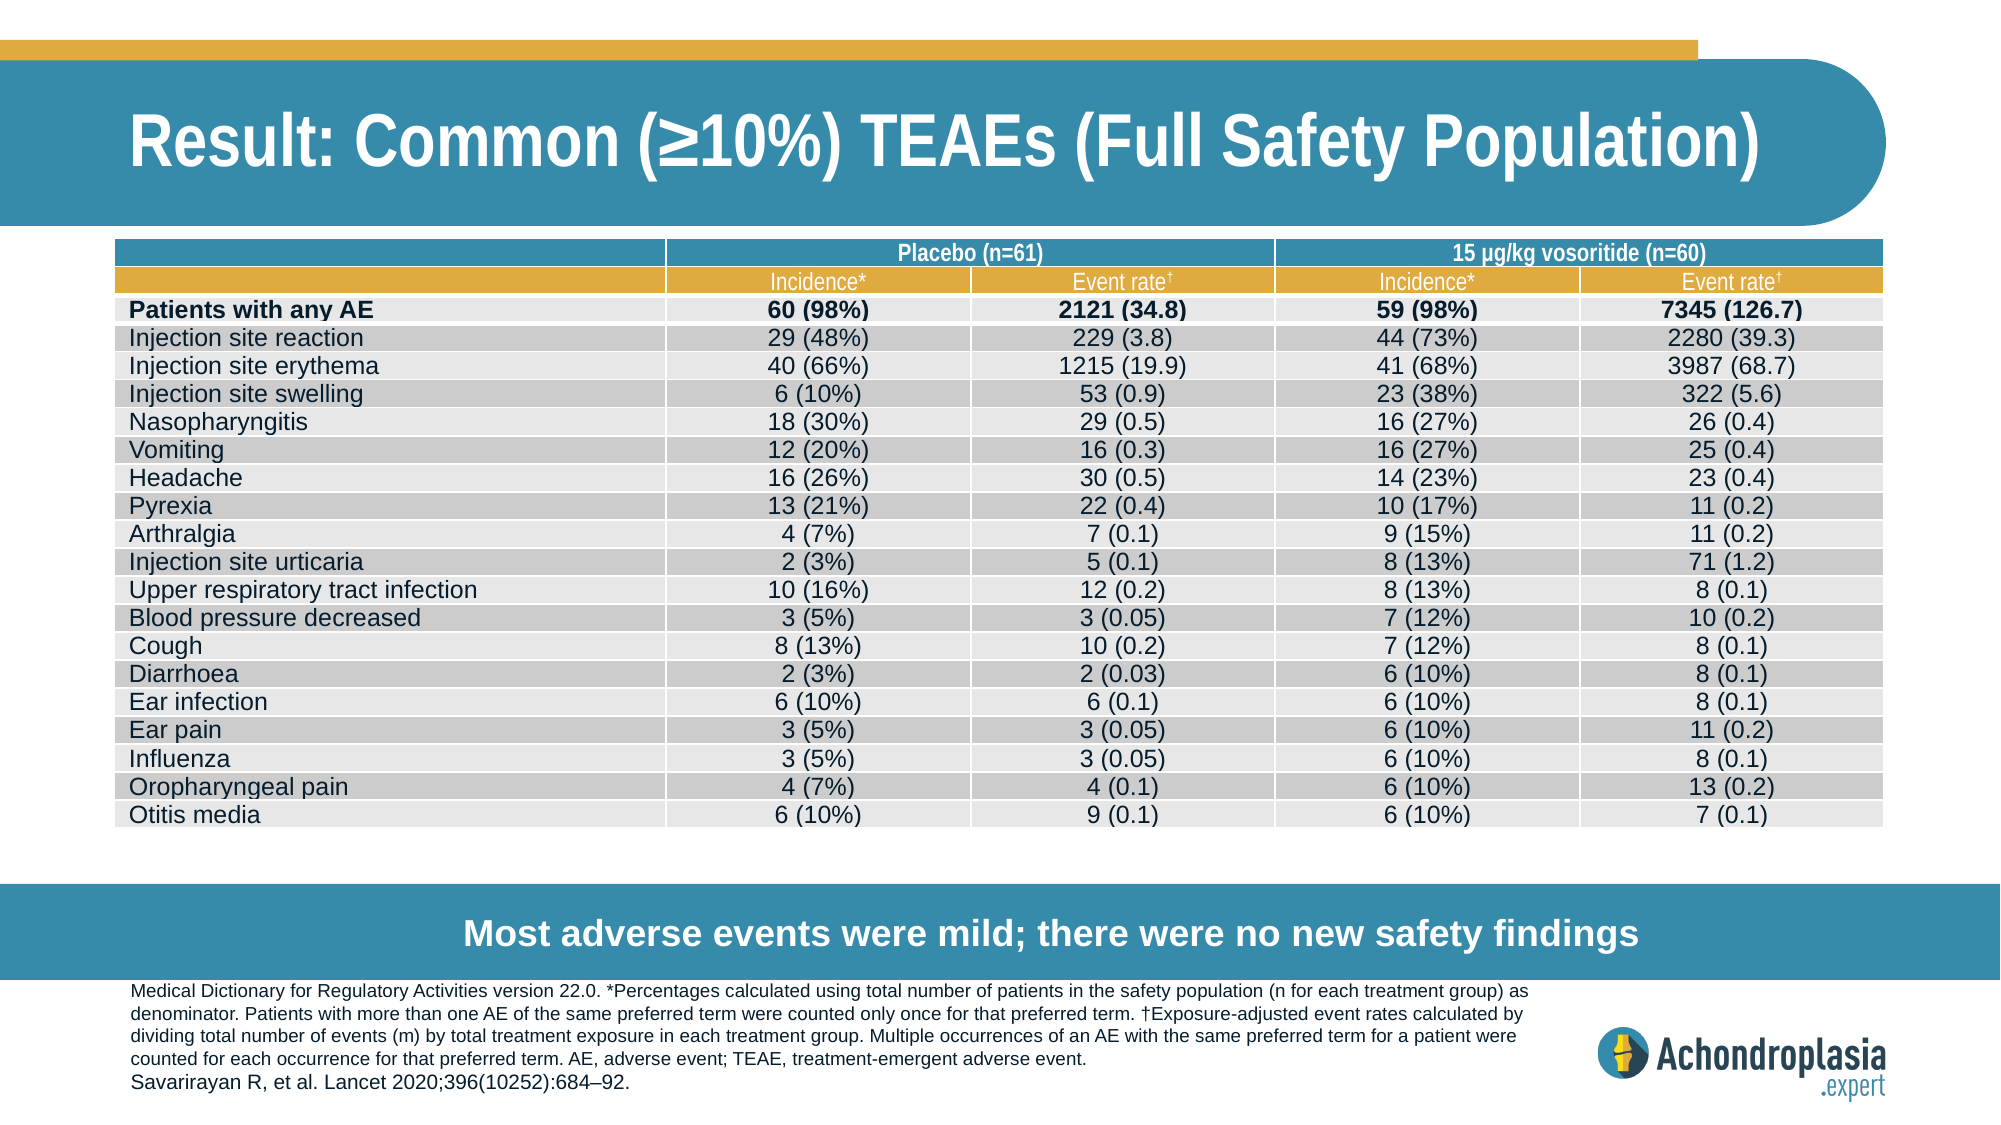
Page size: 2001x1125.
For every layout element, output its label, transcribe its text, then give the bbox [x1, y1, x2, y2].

title Result: Common (≥10%) TEAEs (Full Safety Population) [114, 59, 1886, 225]
table_cell 4 (7%) [667, 521, 970, 547]
table_cell Upper respiratory tract infection [115, 577, 665, 603]
table_cell 10 (0.2) [1581, 605, 1883, 631]
table_cell 6 (10%) [667, 689, 970, 715]
table_cell 6 (10%) [667, 380, 970, 407]
table_cell 30 (0.5) [972, 465, 1274, 491]
picture [1598, 1027, 1886, 1102]
table_cell 7 (12%) [1276, 605, 1579, 631]
table_cell 6 (10%) [1276, 661, 1579, 687]
table_cell 14 (23%) [1276, 465, 1579, 491]
table_cell Injection site reaction [115, 326, 665, 351]
table_cell 229 (3.8) [972, 326, 1274, 351]
table_cell 10 (17%) [1276, 493, 1579, 519]
table_cell 3987 (68.7) [1581, 352, 1883, 379]
table_cell Vomiting [115, 437, 665, 463]
table_cell 7 (0.1) [972, 521, 1274, 547]
table_cell 7 (12%) [1276, 633, 1579, 659]
table_cell 2 (3%) [667, 549, 970, 575]
table_cell 25 (0.4) [1581, 437, 1883, 463]
table_cell 12 (0.2) [972, 577, 1274, 603]
table_cell 60 (98%) [667, 298, 970, 321]
table_cell 12 (20%) [667, 437, 970, 463]
table_cell 9 (0.1) [972, 801, 1274, 827]
table_cell Oropharyngeal pain [115, 773, 665, 799]
table_cell Cough [115, 633, 665, 659]
table_cell 53 (0.9) [972, 380, 1274, 407]
table_cell 8 (13%) [1276, 549, 1579, 575]
table_cell [115, 267, 665, 293]
table_cell 29 (0.5) [972, 408, 1274, 435]
table_cell Injection site urticaria [115, 549, 665, 575]
table_cell 8 (13%) [1276, 577, 1579, 603]
table_cell Pyrexia [115, 493, 665, 519]
table_cell 8 (13%) [667, 633, 970, 659]
table_cell 59 (98%) [1276, 298, 1579, 321]
table_cell 16 (27%) [1276, 408, 1579, 435]
table_cell 7345 (126.7) [1581, 298, 1883, 321]
table_cell 322 (5.6) [1581, 380, 1883, 407]
table_cell 3 (0.05) [972, 717, 1274, 743]
table_cell 6 (10%) [667, 801, 970, 827]
table_cell 9 (15%) [1276, 521, 1579, 547]
table_cell 13 (0.2) [1581, 773, 1883, 799]
table_cell Diarrhoea [115, 661, 665, 687]
table_cell Ear pain [115, 717, 665, 743]
table_cell 40 (66%) [667, 352, 970, 379]
table_cell 10 (16%) [667, 577, 970, 603]
table_cell 4 (7%) [667, 773, 970, 799]
table_cell 3 (5%) [667, 605, 970, 631]
table_cell Injection site swelling [115, 380, 665, 407]
table_cell Otitis media [115, 801, 665, 827]
table_cell 1215 (19.9) [972, 352, 1274, 379]
footer Data are n (%) or m (rate). AEs with onset or worsening after the initiation of study drug and up to 30 days after study drug discontinuation were included. AEs coded using Medical Dictionary for Regulatory Activities version 22.0. *Percentages calculated using total number of patients in the safety population (n for each treatment group) as denominator. Patients with more than one AE of the same preferred term were counted only once for that preferred term. †Exposure-adjusted event rates calculated by dividing total number of events (m) by total treatment exposure in each treatment group. Multiple occurrences of an AE with the same preferred term for a patient were counted for each occurrence for that preferred term. AE, adverse event; TEAE, treatment-emergent adverse event. Savarirayan R, et al. Lancet 2020;396(10252):684–92. [115, 1005, 1598, 1102]
table_cell 3 (0.05) [972, 745, 1274, 771]
table_header Placebo (n=61) [667, 239, 1274, 266]
table_cell 2121 (34.8) [972, 298, 1274, 321]
table_cell 3 (0.05) [972, 605, 1274, 631]
table_cell 71 (1.2) [1581, 549, 1883, 575]
table_cell 2 (3%) [667, 661, 970, 687]
table_cell Blood pressure decreased [115, 605, 665, 631]
table_cell 23 (38%) [1276, 380, 1579, 407]
table_cell 2280 (39.3) [1581, 326, 1883, 351]
table_cell 5 (0.1) [972, 549, 1274, 575]
table_cell 11 (0.2) [1581, 717, 1883, 743]
table_cell 10 (0.2) [972, 633, 1274, 659]
table_cell 6 (10%) [1276, 773, 1579, 799]
table_cell Ear infection [115, 689, 665, 715]
table_cell Event rate† [1581, 267, 1883, 293]
table_cell 8 (0.1) [1581, 577, 1883, 603]
table_cell 7 (0.1) [1581, 801, 1883, 827]
list Most adverse events were mild; there were no new safety findings [0, 883, 2000, 980]
table_cell Nasopharyngitis [115, 408, 665, 435]
table_cell 6 (10%) [1276, 689, 1579, 715]
table_cell 3 (5%) [667, 717, 970, 743]
table_cell 26 (0.4) [1581, 408, 1883, 435]
table_cell 6 (10%) [1276, 745, 1579, 771]
table_cell Event rate† [972, 267, 1274, 293]
table_cell 6 (10%) [1276, 717, 1579, 743]
table_cell 3 (5%) [667, 745, 970, 771]
table_cell 2 (0.03) [972, 661, 1274, 687]
table_cell 41 (68%) [1276, 352, 1579, 379]
table_header [115, 239, 665, 266]
table_cell 16 (0.3) [972, 437, 1274, 463]
table_cell Incidence* [667, 267, 970, 293]
table_cell 44 (73%) [1276, 326, 1579, 351]
table_cell 23 (0.4) [1581, 465, 1883, 491]
table_cell 4 (0.1) [972, 773, 1274, 799]
table_cell 8 (0.1) [1581, 661, 1883, 687]
table_cell 16 (27%) [1276, 437, 1579, 463]
table_cell Influenza [115, 745, 665, 771]
table_cell 13 (21%) [667, 493, 970, 519]
table_cell Incidence* [1276, 267, 1579, 293]
table_cell 8 (0.1) [1581, 745, 1883, 771]
table_cell 8 (0.1) [1581, 689, 1883, 715]
table_cell 6 (0.1) [972, 689, 1274, 715]
table_cell Patients with any AE [115, 298, 665, 321]
table_cell 22 (0.4) [972, 493, 1274, 519]
table_cell 16 (26%) [667, 465, 970, 491]
table_cell Arthralgia [115, 521, 665, 547]
table_cell 29 (48%) [667, 326, 970, 351]
table_cell 11 (0.2) [1581, 521, 1883, 547]
table_cell 6 (10%) [1276, 801, 1579, 827]
table_cell 18 (30%) [667, 408, 970, 435]
table_cell Headache [115, 465, 665, 491]
table_cell 8 (0.1) [1581, 633, 1883, 659]
table_cell 11 (0.2) [1581, 493, 1883, 519]
table_cell Injection site erythema [115, 352, 665, 379]
table_header 15 μg/kg vosoritide (n=60) [1276, 239, 1883, 266]
